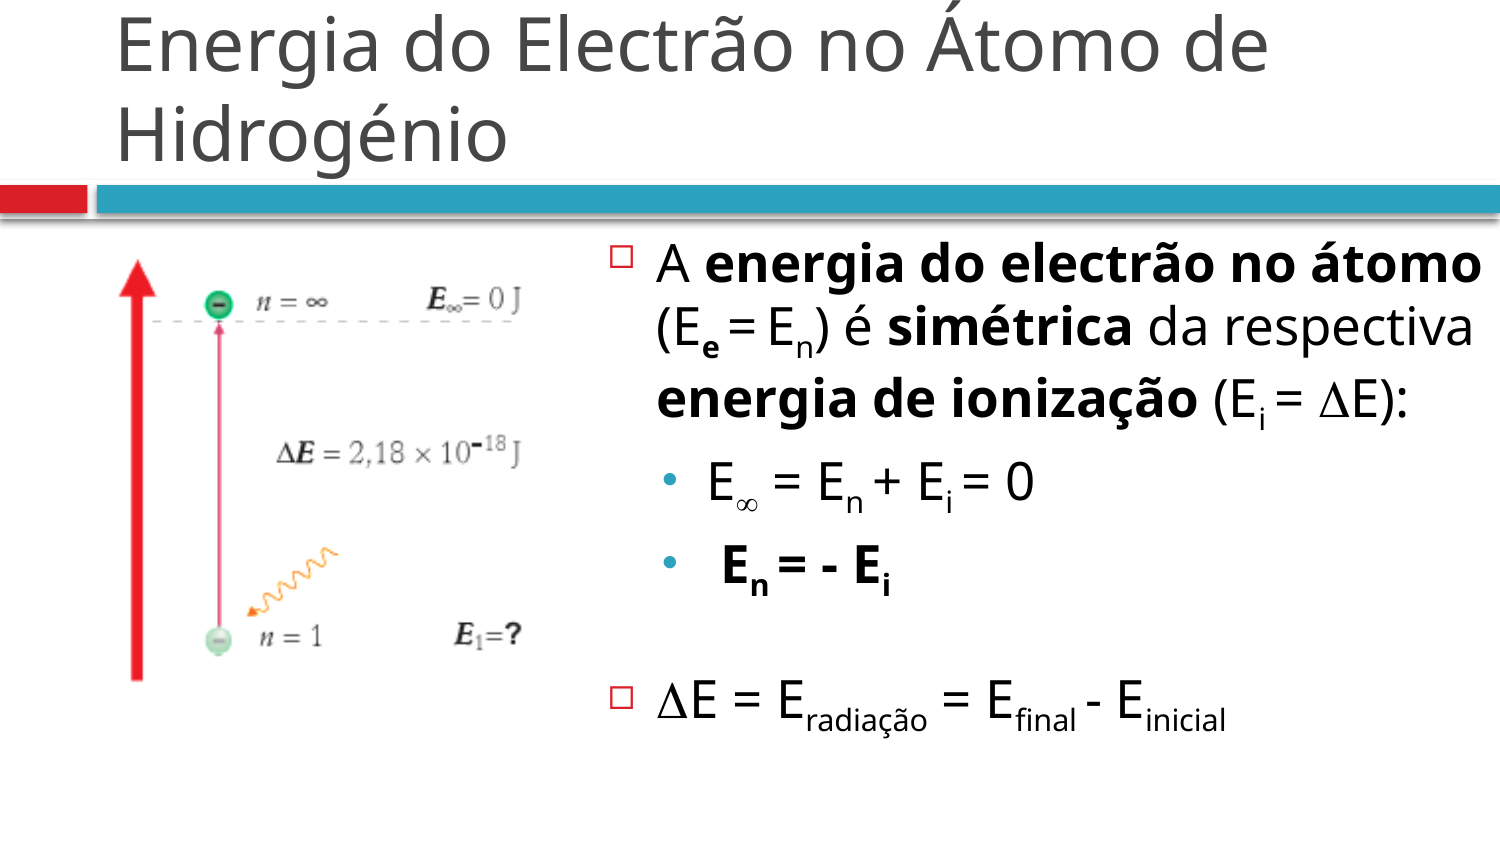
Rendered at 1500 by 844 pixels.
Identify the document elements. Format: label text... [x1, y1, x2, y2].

title Energia do Electrão no Átomo de Hidrogénio [99, 19, 1483, 185]
picture [94, 244, 562, 694]
list A energia do electrão no átomo (Ee = En) é simétrica da respectiva energia de ionização (Ei = E): E = En + Ei = 0 En = ­- Ei E = Eradiação = Efinal -­ Einicial [592, 221, 1500, 759]
